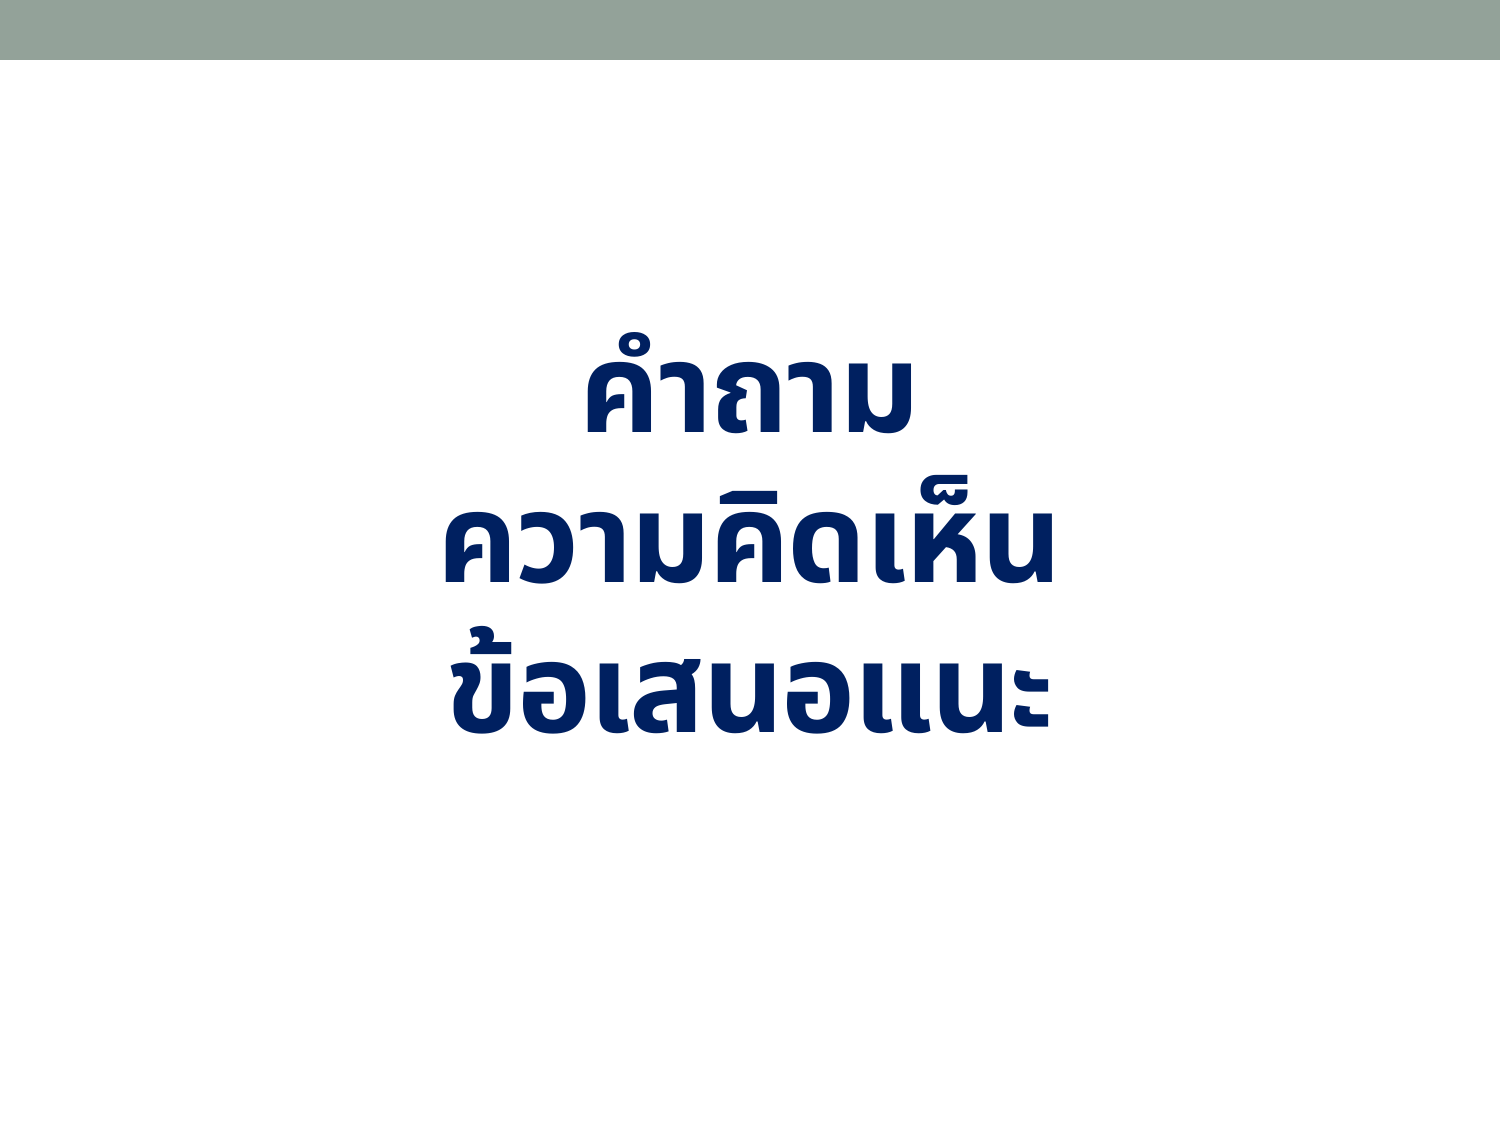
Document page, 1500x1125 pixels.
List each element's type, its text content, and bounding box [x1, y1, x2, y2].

title คำถาม ความคิดเห็น ข้อเสนอแนะ [75, 326, 1425, 740]
